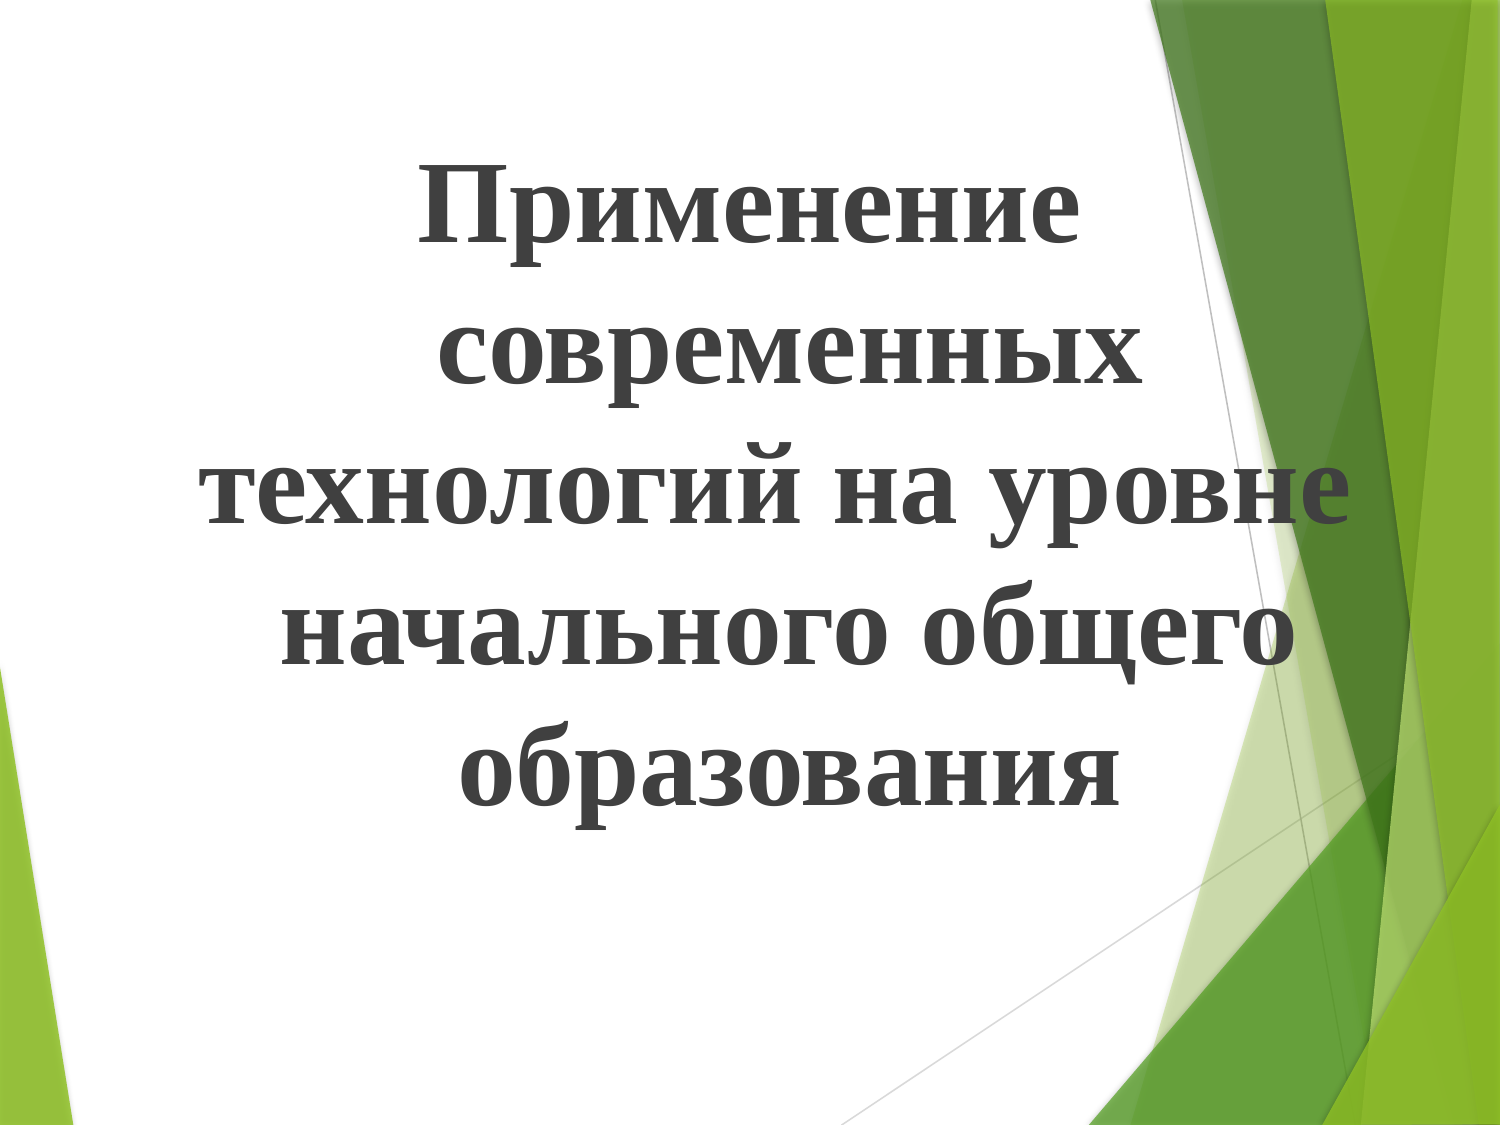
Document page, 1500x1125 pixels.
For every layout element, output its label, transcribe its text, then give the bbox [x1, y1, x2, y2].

list Применение современных технологий на уровне начального общего образования [75, 117, 1425, 1005]
